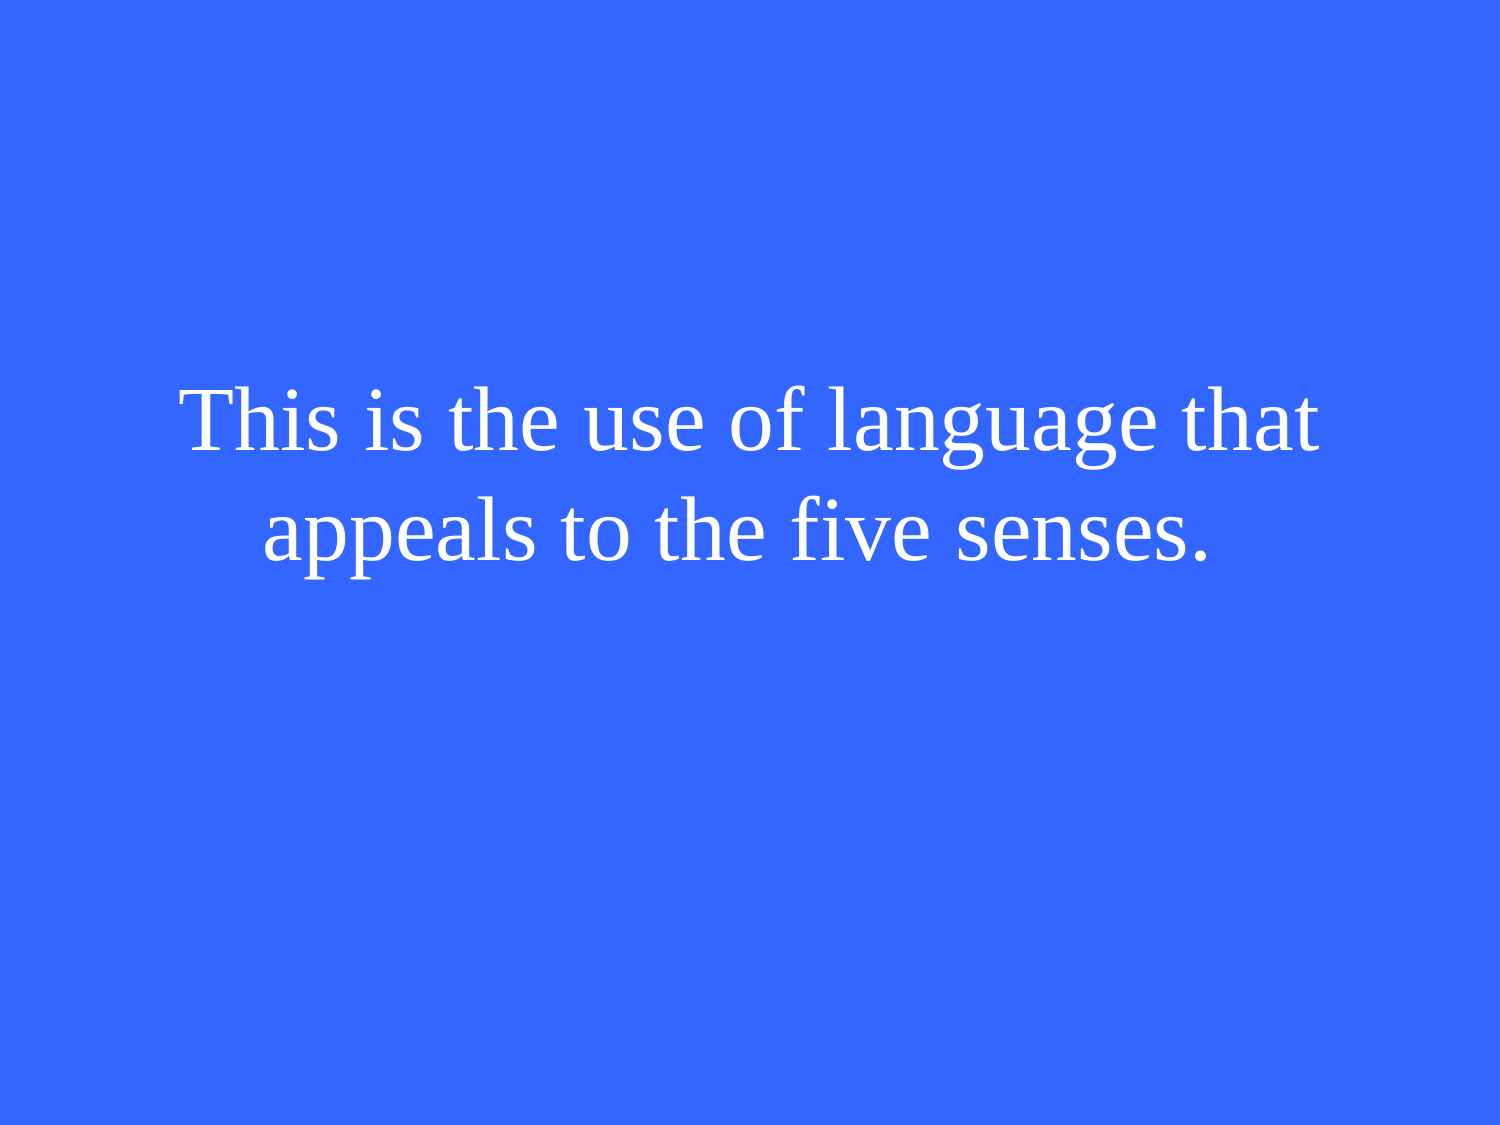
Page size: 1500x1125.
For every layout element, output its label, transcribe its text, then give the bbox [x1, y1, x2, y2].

title This is the use of language that appeals to the five senses. [112, 374, 1388, 563]
